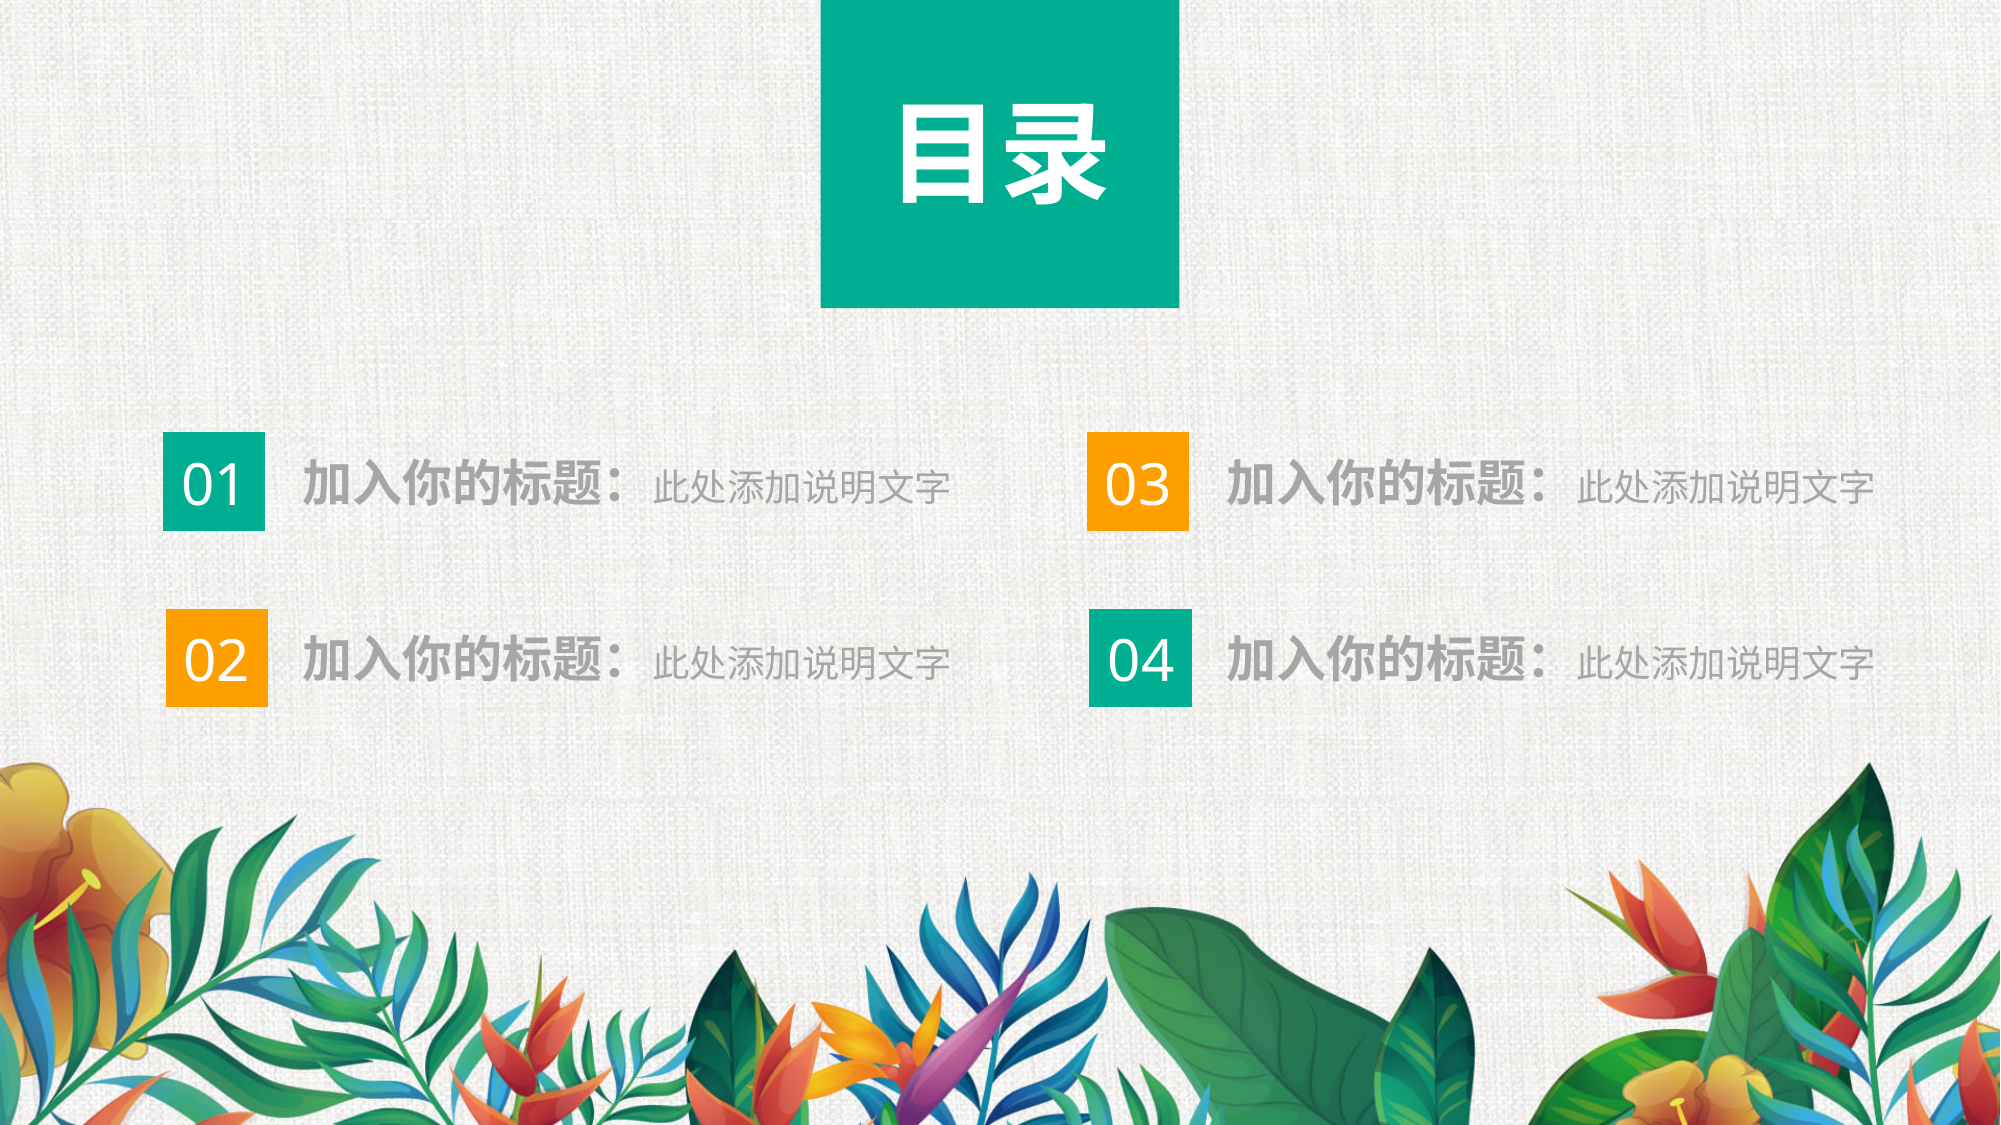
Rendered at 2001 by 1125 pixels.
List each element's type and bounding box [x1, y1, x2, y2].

text_box [1086, 432, 1190, 597]
text_box [165, 608, 269, 773]
text_box [162, 432, 266, 597]
picture [0, 0, 2001, 1125]
text_box [1089, 608, 1193, 773]
